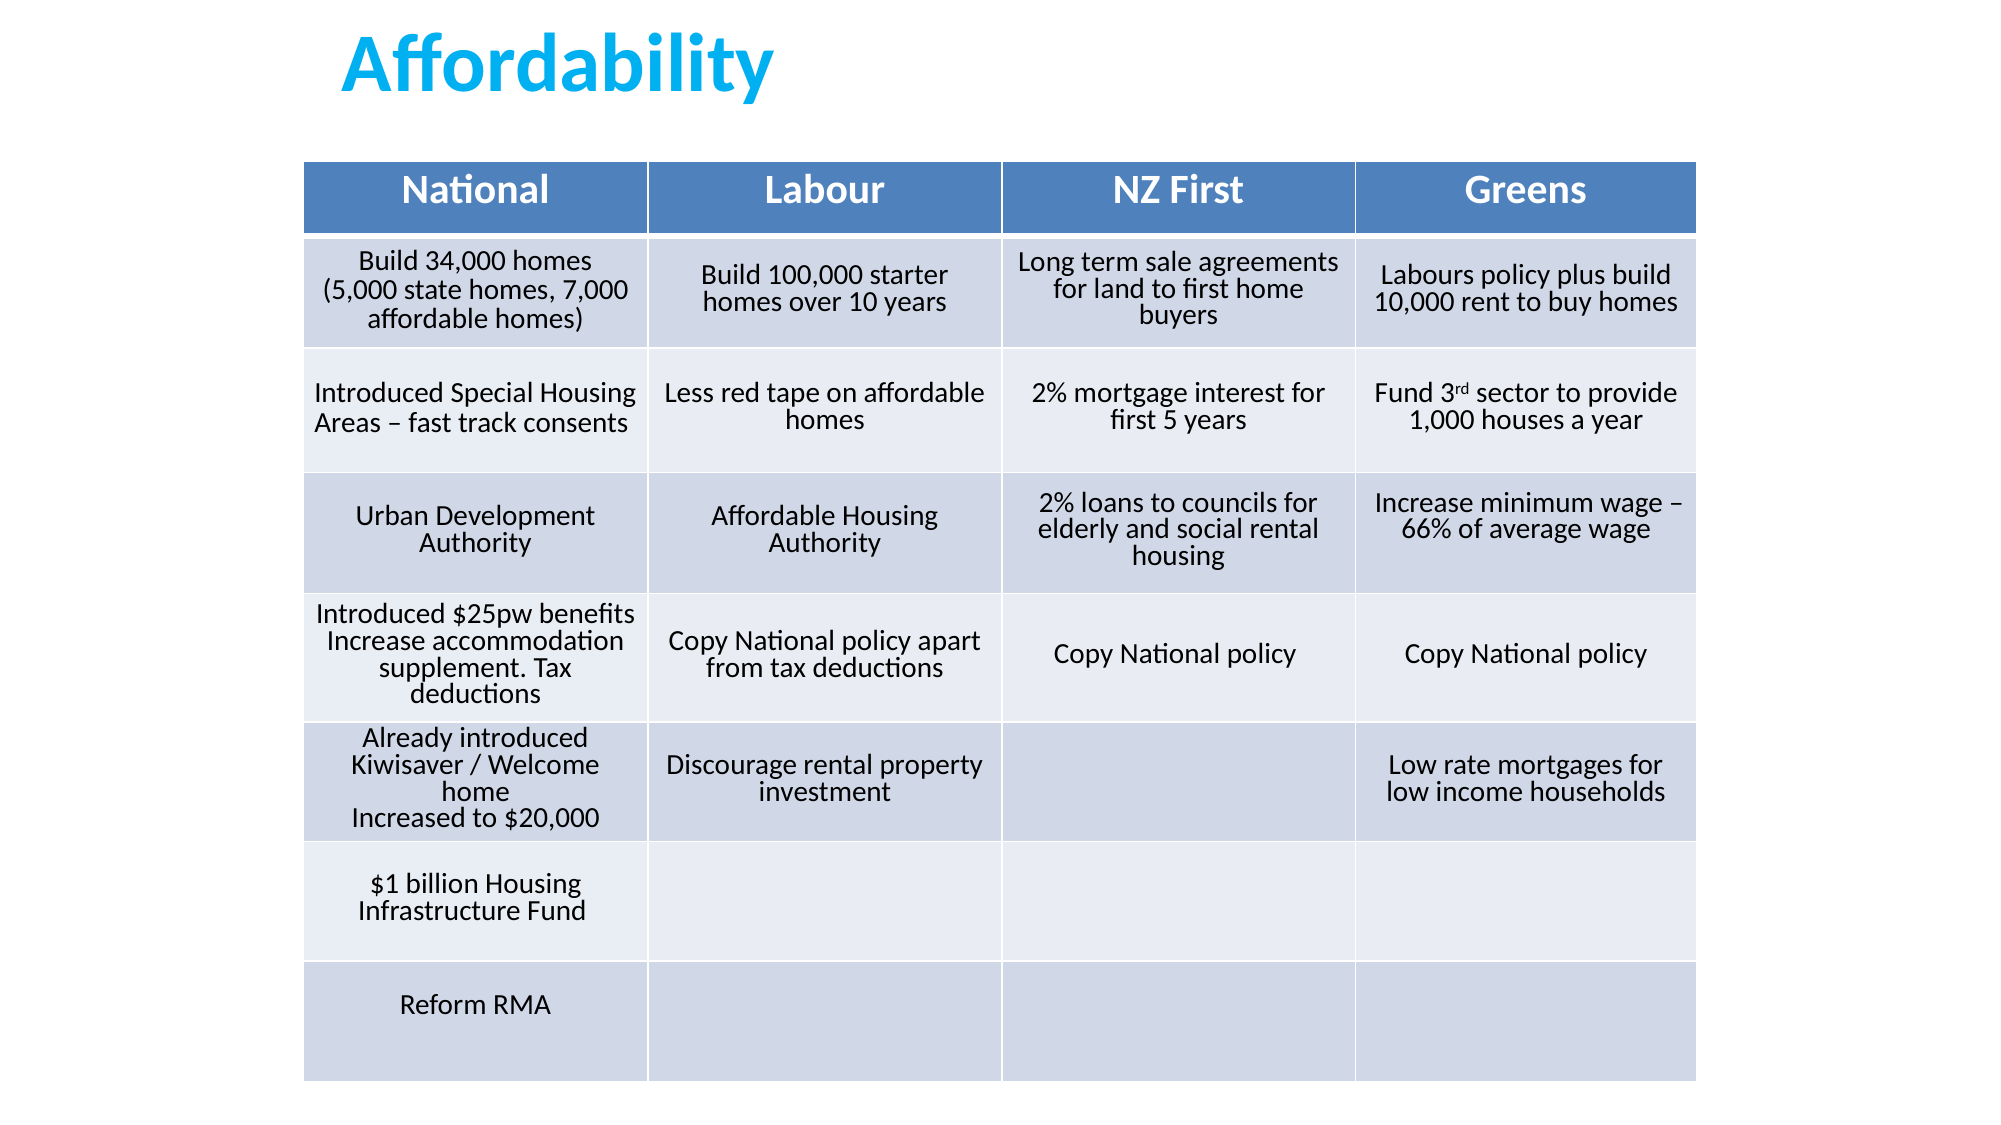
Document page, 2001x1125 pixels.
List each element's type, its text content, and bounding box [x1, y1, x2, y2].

table_cell Reform RMA [304, 962, 647, 1081]
table_cell Long term sale agreements for land to first home buyers [1003, 239, 1355, 347]
table_cell Copy National policy [1003, 594, 1355, 721]
table_cell Labours policy plus build 10,000 rent to buy homes [1356, 239, 1696, 347]
table_cell Discourage rental property investment [649, 723, 1001, 841]
table_cell Already introduced Kiwisaver / Welcome home Increased to $20,000 [304, 723, 647, 841]
table_header Labour [649, 162, 1001, 233]
table_cell Copy National policy [1356, 594, 1696, 721]
table_cell Less red tape on affordable homes [649, 349, 1001, 472]
table_cell [1356, 842, 1696, 960]
table_header National [304, 162, 647, 233]
table_cell Fund 3rd sector to provide 1,000 houses a year [1356, 349, 1696, 472]
table_cell Build 34,000 homes (5,000 state homes, 7,000 affordable homes) [304, 239, 647, 347]
table_cell Urban Development Authority [304, 473, 647, 593]
table_cell 2% mortgage interest for first 5 years [1003, 349, 1355, 472]
table_header NZ First [1003, 162, 1355, 233]
table_cell $1 billion Housing Infrastructure Fund [304, 842, 647, 960]
table_cell Affordable Housing Authority [649, 473, 1001, 593]
table_cell Copy National policy apart from tax deductions [649, 594, 1001, 721]
table_cell Low rate mortgages for low income households [1356, 723, 1696, 841]
table_cell Introduced Special Housing Areas – fast track consents [304, 349, 647, 472]
table_cell [1003, 723, 1355, 841]
table_cell [649, 962, 1001, 1081]
table_cell 2% loans to councils for elderly and social rental housing [1003, 473, 1355, 593]
table_cell Build 100,000 starter homes over 10 years [649, 239, 1001, 347]
table_cell Increase minimum wage – 66% of average wage [1356, 473, 1696, 593]
table_cell Introduced $25pw benefits Increase accommodation supplement. Tax deductions [304, 594, 647, 721]
table_cell [1003, 962, 1355, 1081]
table_cell [649, 842, 1001, 960]
title Affordability [326, 0, 1677, 116]
table_cell [1003, 842, 1355, 960]
table_cell [1356, 962, 1696, 1081]
table_header Greens [1356, 162, 1696, 233]
